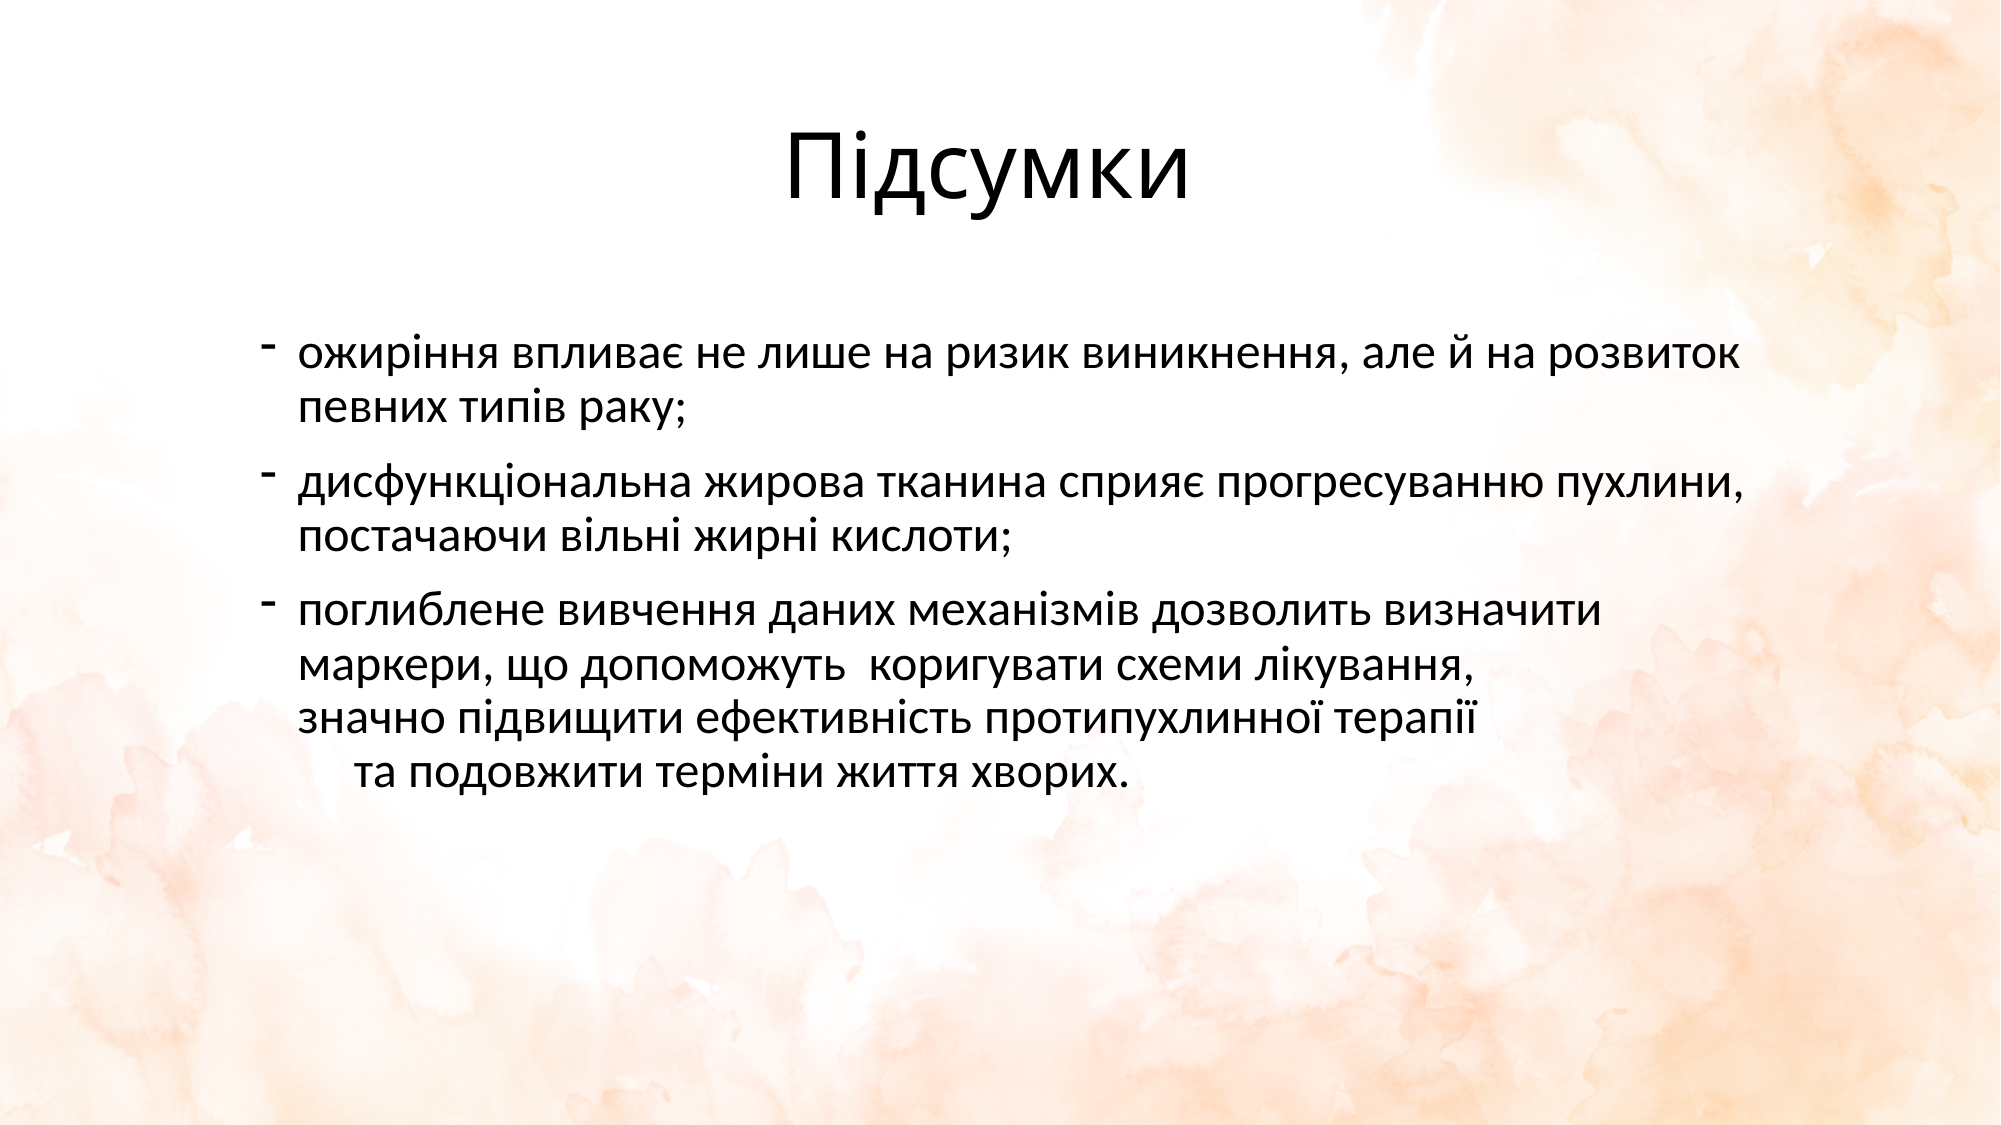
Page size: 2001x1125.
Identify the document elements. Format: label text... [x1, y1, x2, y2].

title Підсумки [137, 59, 1362, 278]
picture [0, 0, 2000, 1125]
list ожиріння впливає не лише на ризик виникнення, але й на розвиток певних типів раку; дисфункціональна жирова тканина сприяє прогресуванню пухлини, постачаючи вільні жирні кислоти; поглиблене вивчення даних механізмів дозволить визначити маркери, що допоможуть коригувати схеми лікування, значно підвищити ефективність протипухлинної терапії та подовжити терміни життя хворих. [298, 317, 1362, 719]
